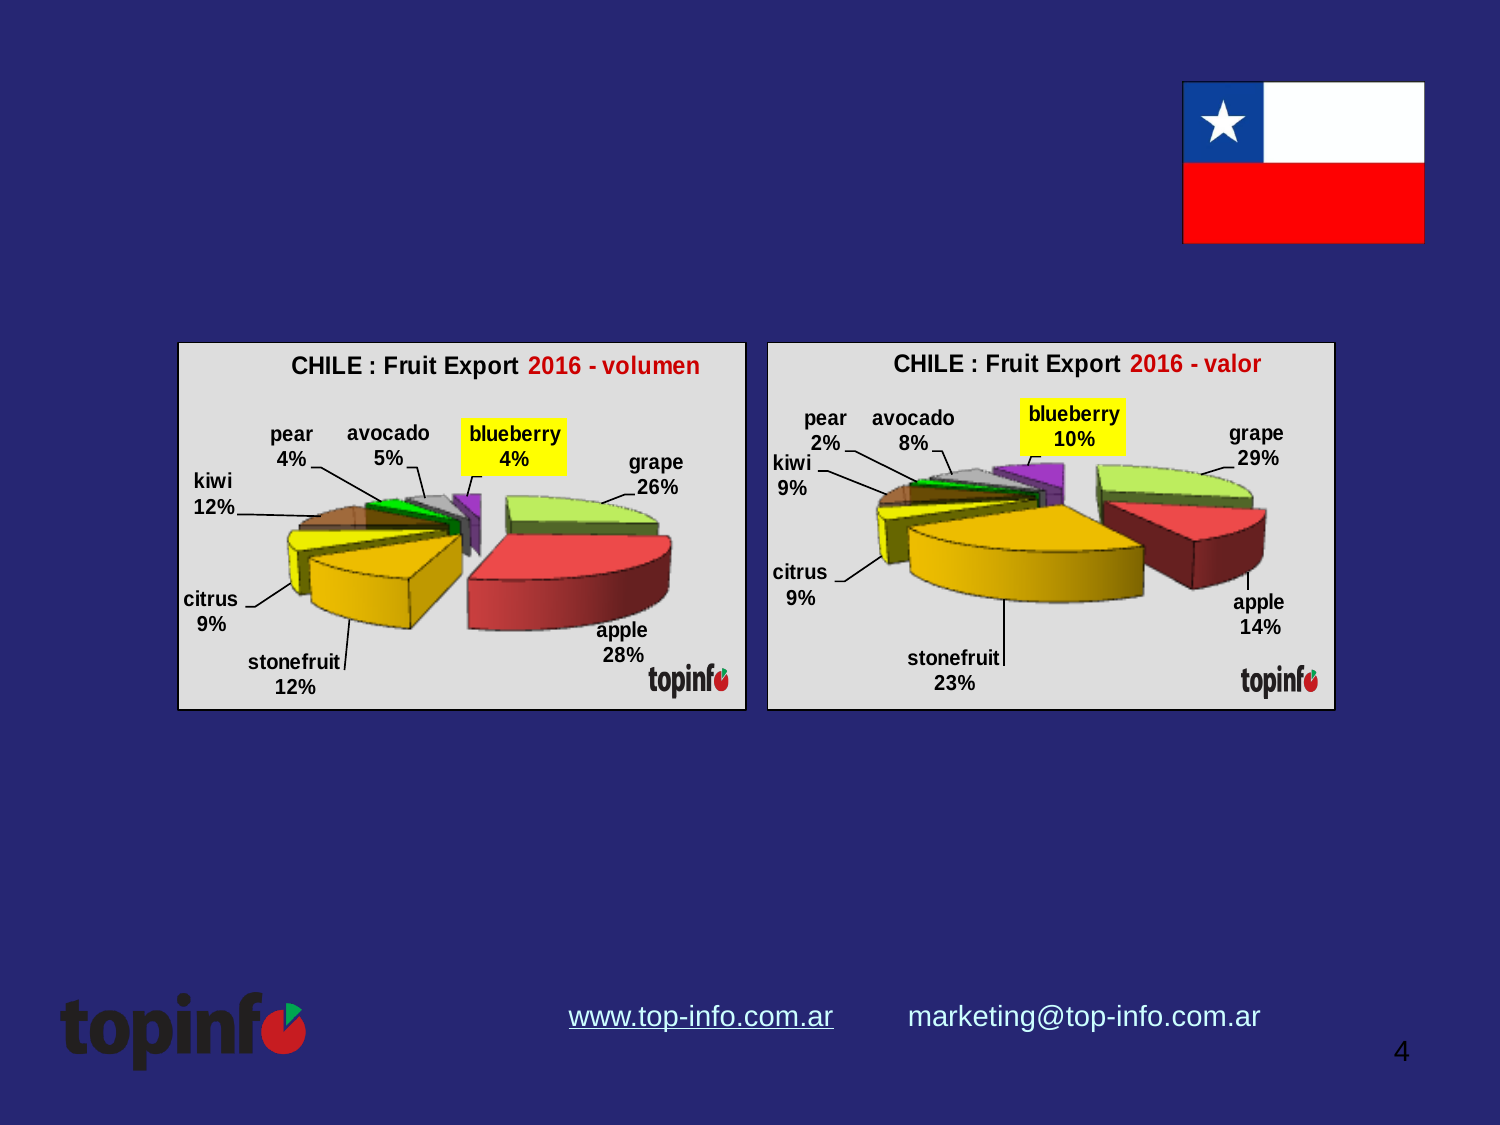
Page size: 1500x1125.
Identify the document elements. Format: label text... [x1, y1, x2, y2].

footer www.top-info.com.ar marketing@top-info.com.ar [445, 989, 1386, 1060]
picture [175, 339, 1337, 711]
picture [40, 967, 322, 1093]
slide_number 4 [1074, 1024, 1426, 1103]
picture [1182, 81, 1426, 244]
